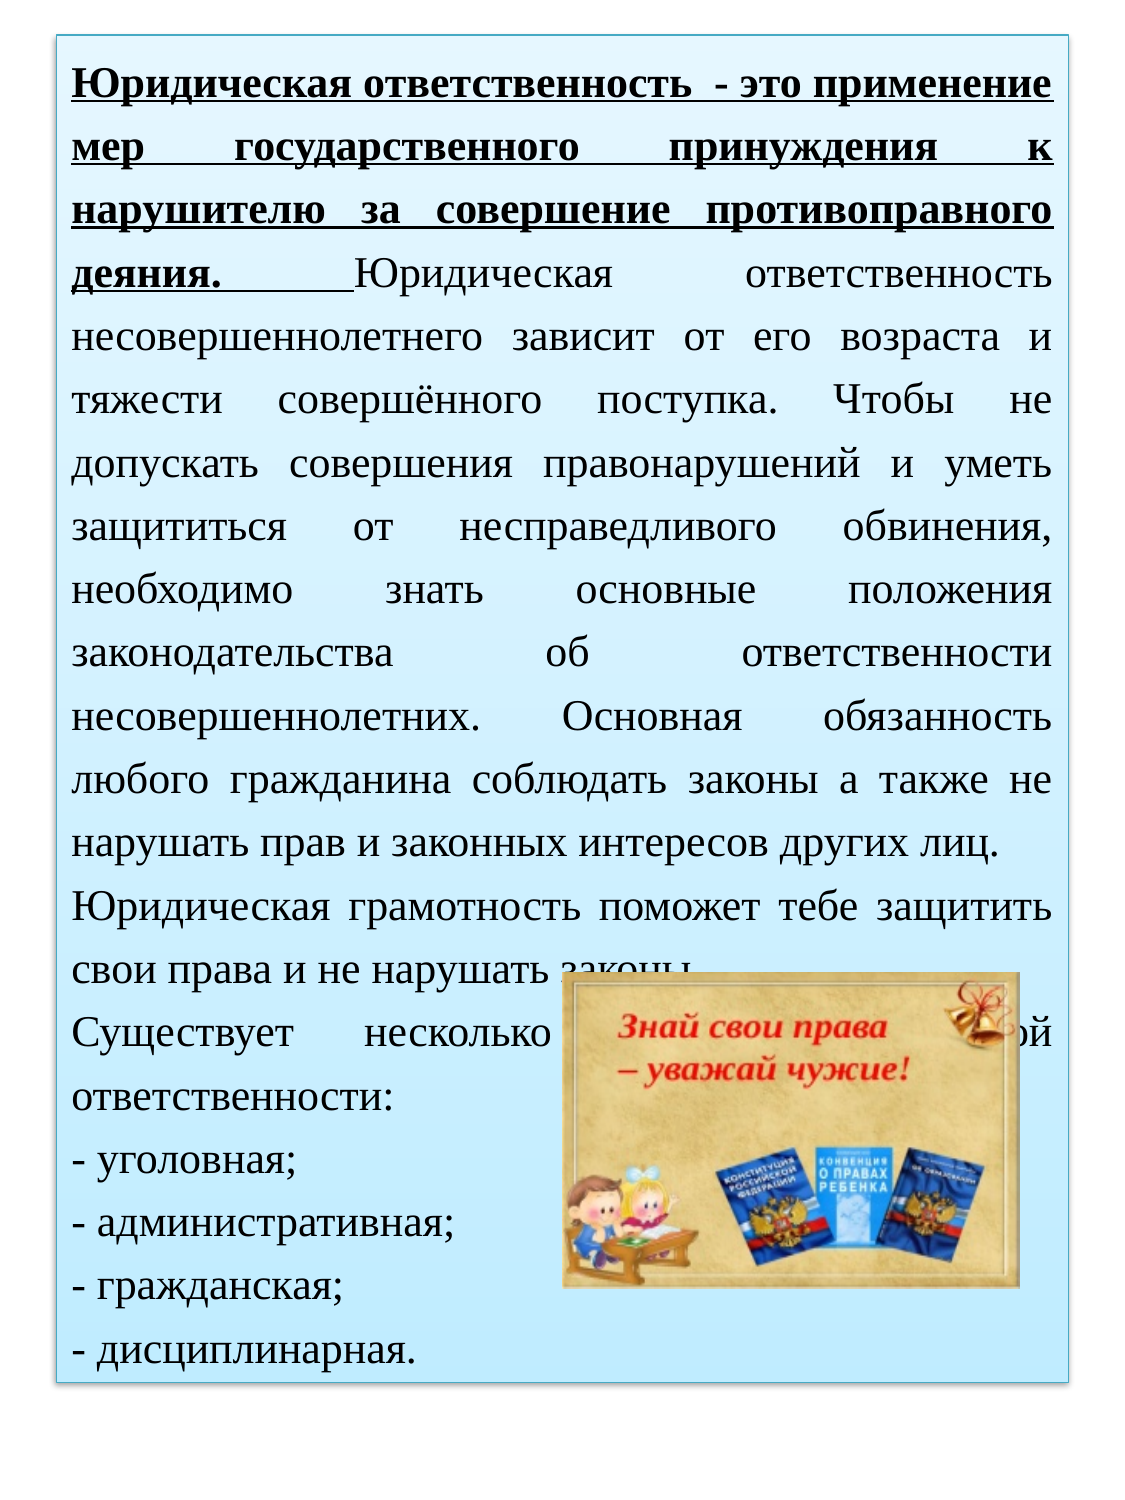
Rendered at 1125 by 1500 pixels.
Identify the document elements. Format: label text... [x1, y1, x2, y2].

picture [562, 972, 1020, 1290]
list Юридическая ответственность - это применение мер государственного принуждения к нарушителю за совершение противоправного деяния. Юридическая ответственность несовершеннолетнего зависит от его возраста и тяжести совершённого поступка. Чтобы не допускать совершения правонарушений и уметь защититься от несправедливого обвинения, необходимо знать основные положения законодательства об ответственности несовершеннолетних. Основная обязанность любого гражданина соблюдать законы а также не нарушать прав и законных интересов других лиц. Юридическая грамотность поможет тебе защитить свои права и не нарушать законы. Существует несколько видов юридической ответственности: - уголовная; - административная; - гражданская; - дисциплинарная. [56, 34, 1069, 1383]
